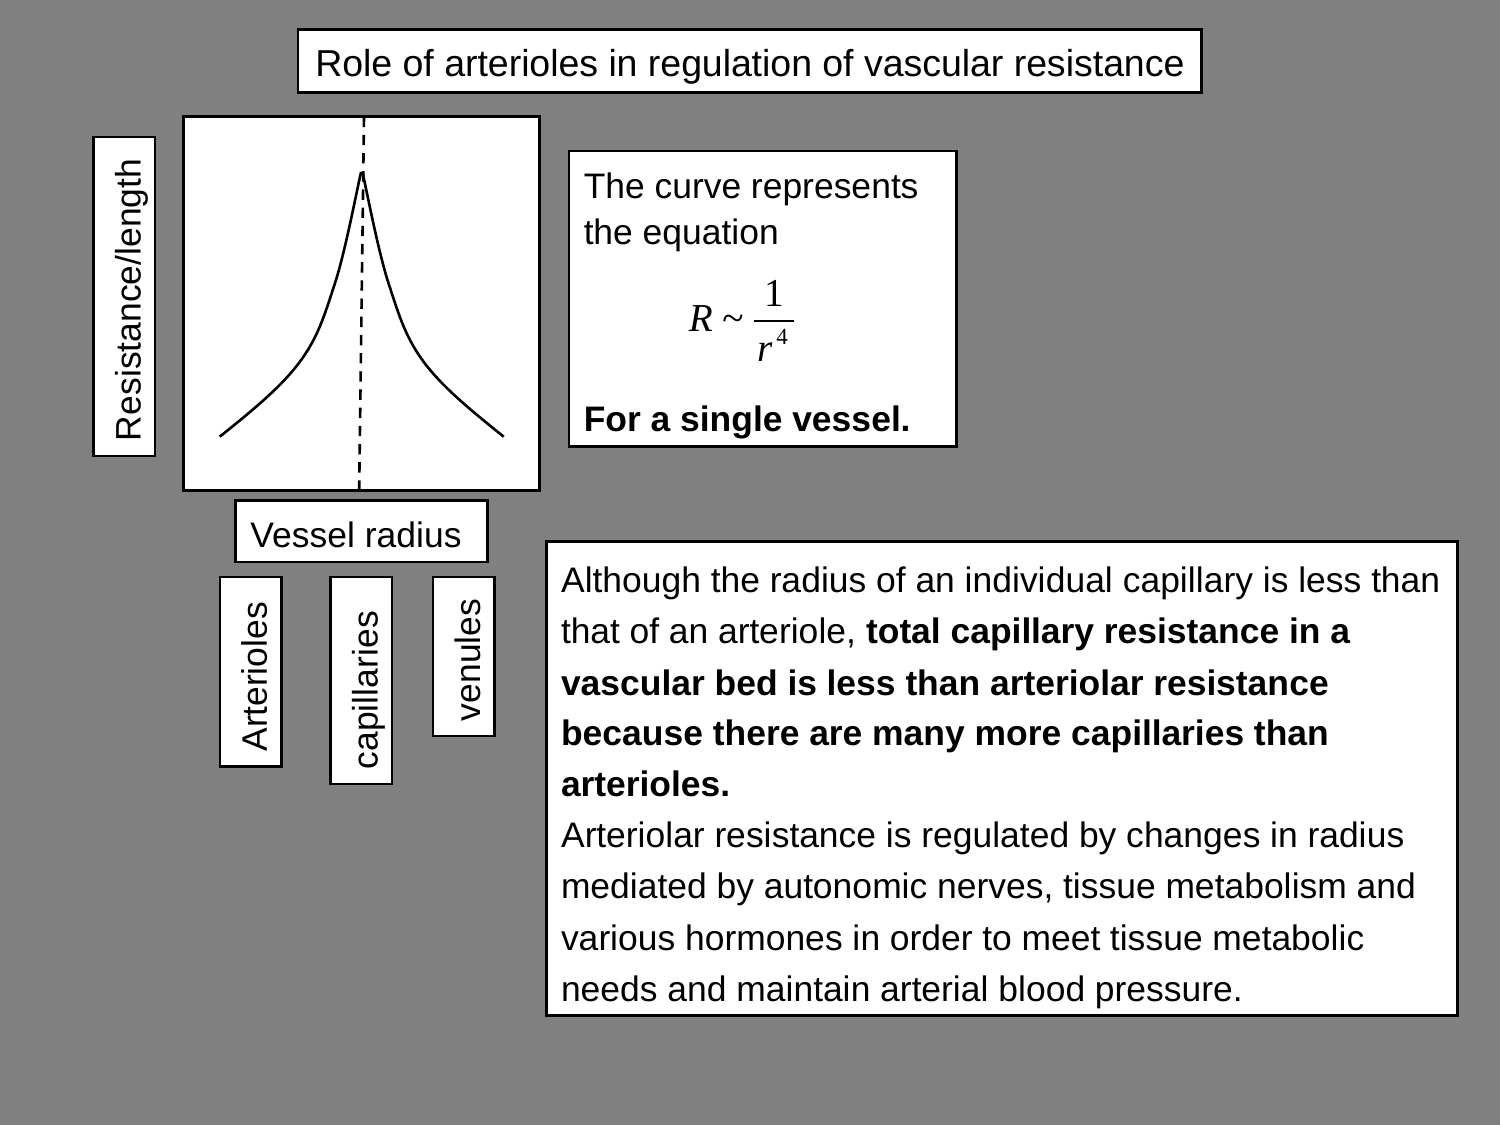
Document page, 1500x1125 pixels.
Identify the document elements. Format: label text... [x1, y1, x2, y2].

text_box Although the radius of an individual capillary is less than that of an arteriole, total capillary resistance in a vascular bed is less than arteriolar resistance because there are many more capillaries than arterioles. Arteriolar resistance is regulated by changes in radius mediated by autonomic nerves, tissue metabolism and various hormones in order to meet tissue metabolic needs and maintain arterial blood pressure. [546, 541, 1458, 1016]
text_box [568, 149, 957, 448]
title Role of arterioles in regulation of vascular resistance [297, 28, 1203, 94]
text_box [91, 116, 540, 785]
